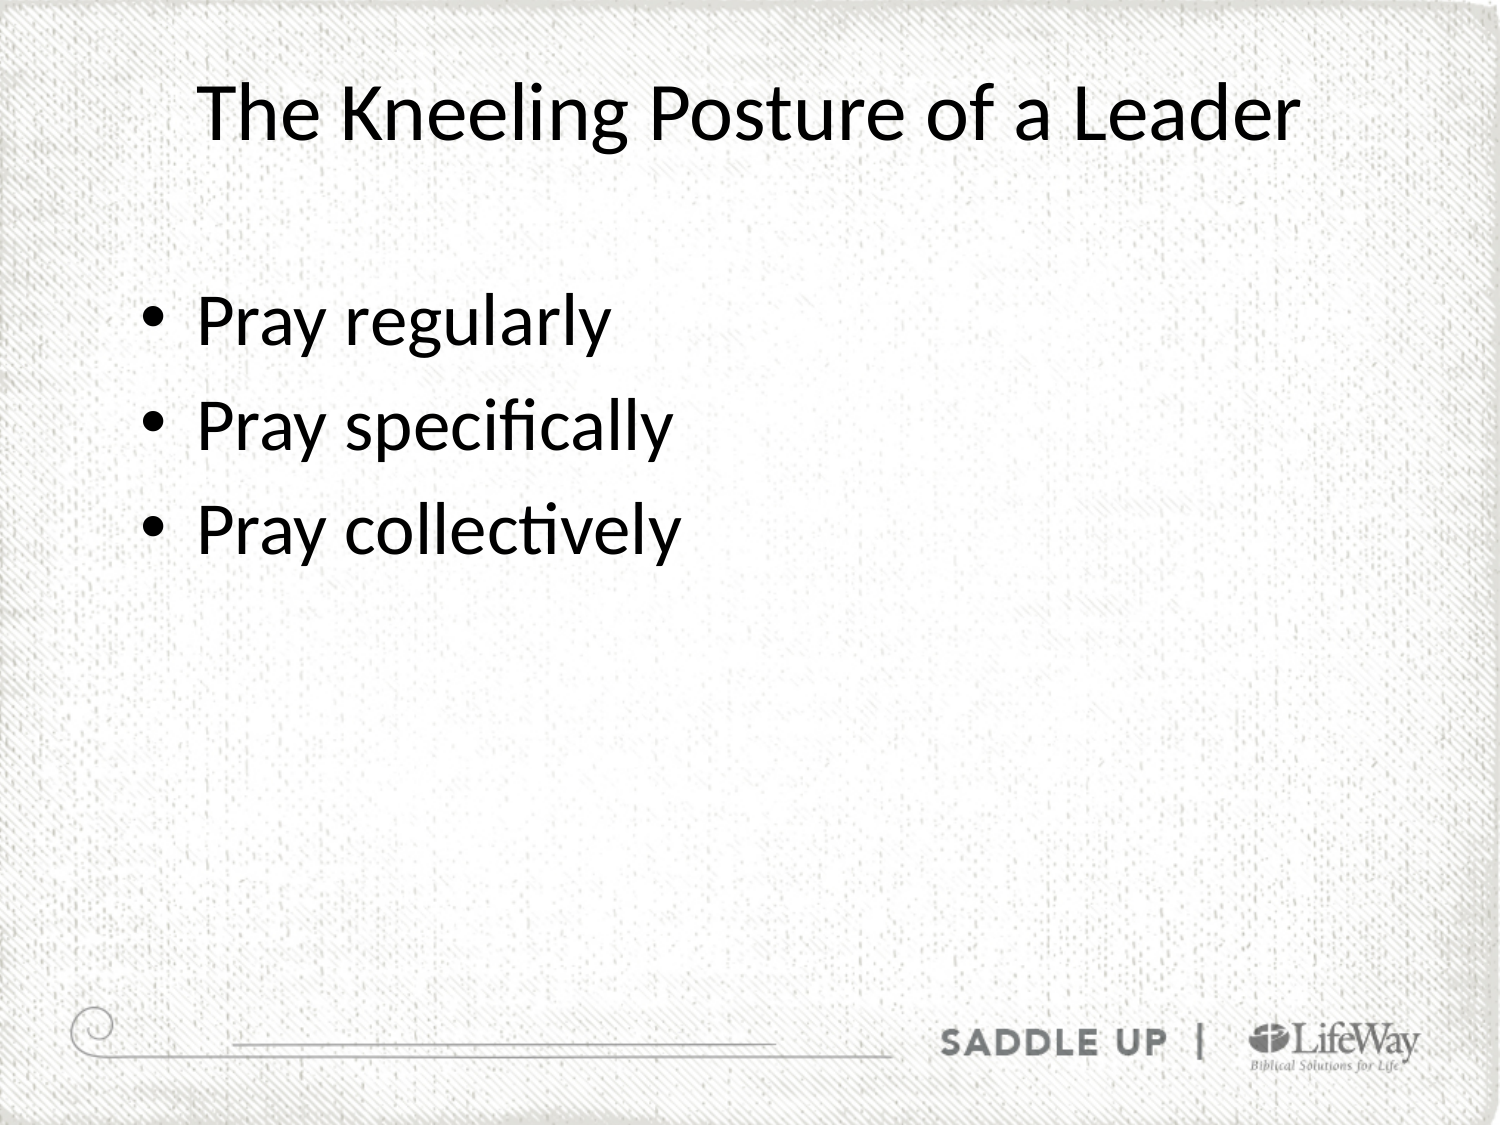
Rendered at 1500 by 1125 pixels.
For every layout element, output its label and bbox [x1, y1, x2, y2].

list [0, 0, 1500, 1125]
